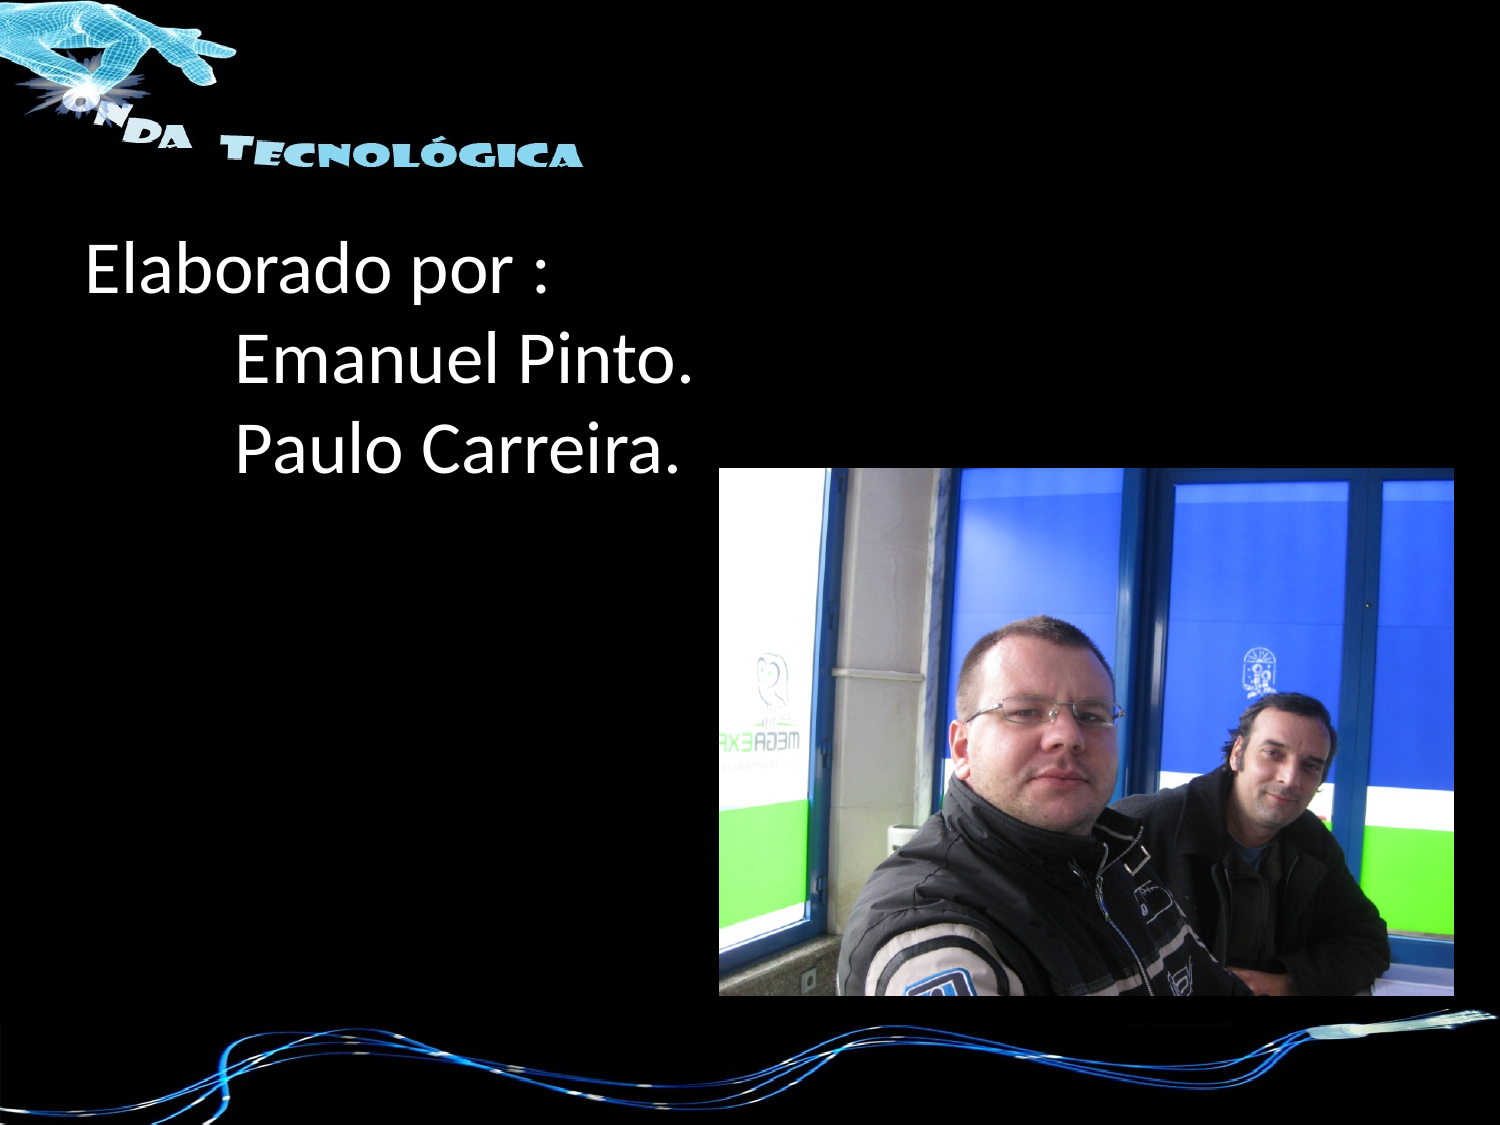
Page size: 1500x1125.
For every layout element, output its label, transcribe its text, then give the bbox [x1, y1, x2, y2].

text_box Elaborado por : Emanuel Pinto. Paulo Carreira. [70, 210, 821, 496]
picture [0, 0, 1500, 1125]
